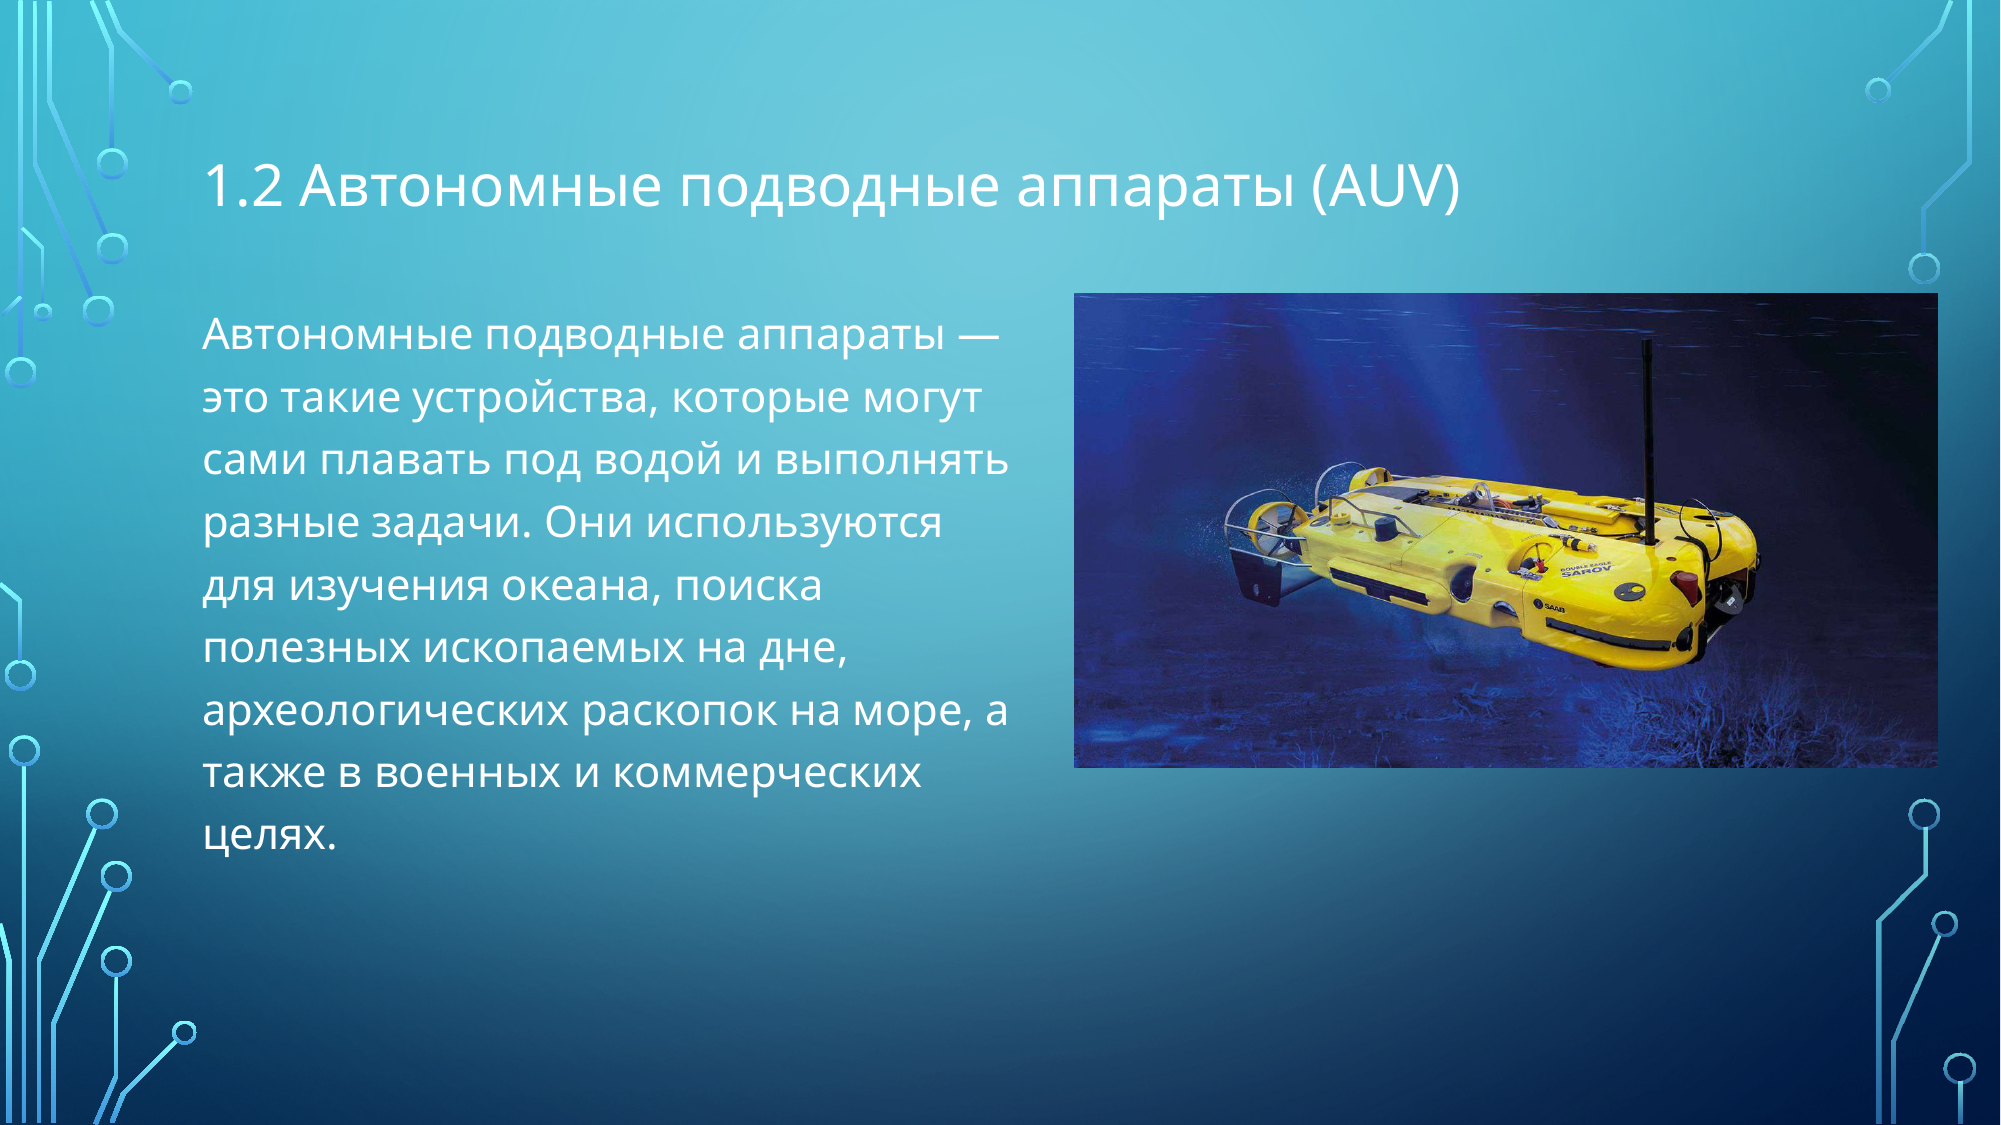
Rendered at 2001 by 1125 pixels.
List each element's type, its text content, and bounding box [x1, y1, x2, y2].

picture [1074, 293, 1938, 769]
list Автономные подводные аппараты — это такие устройства, которые могут сами плавать под водой и выполнять разные задачи. Они используются для изучения океана, поиска полезных ископаемых на дне, археологических раскопок на море, а также в военных и коммерческих целях. [187, 288, 1046, 870]
title 1.2 Автономные подводные аппараты (AUV) [187, 101, 1813, 344]
